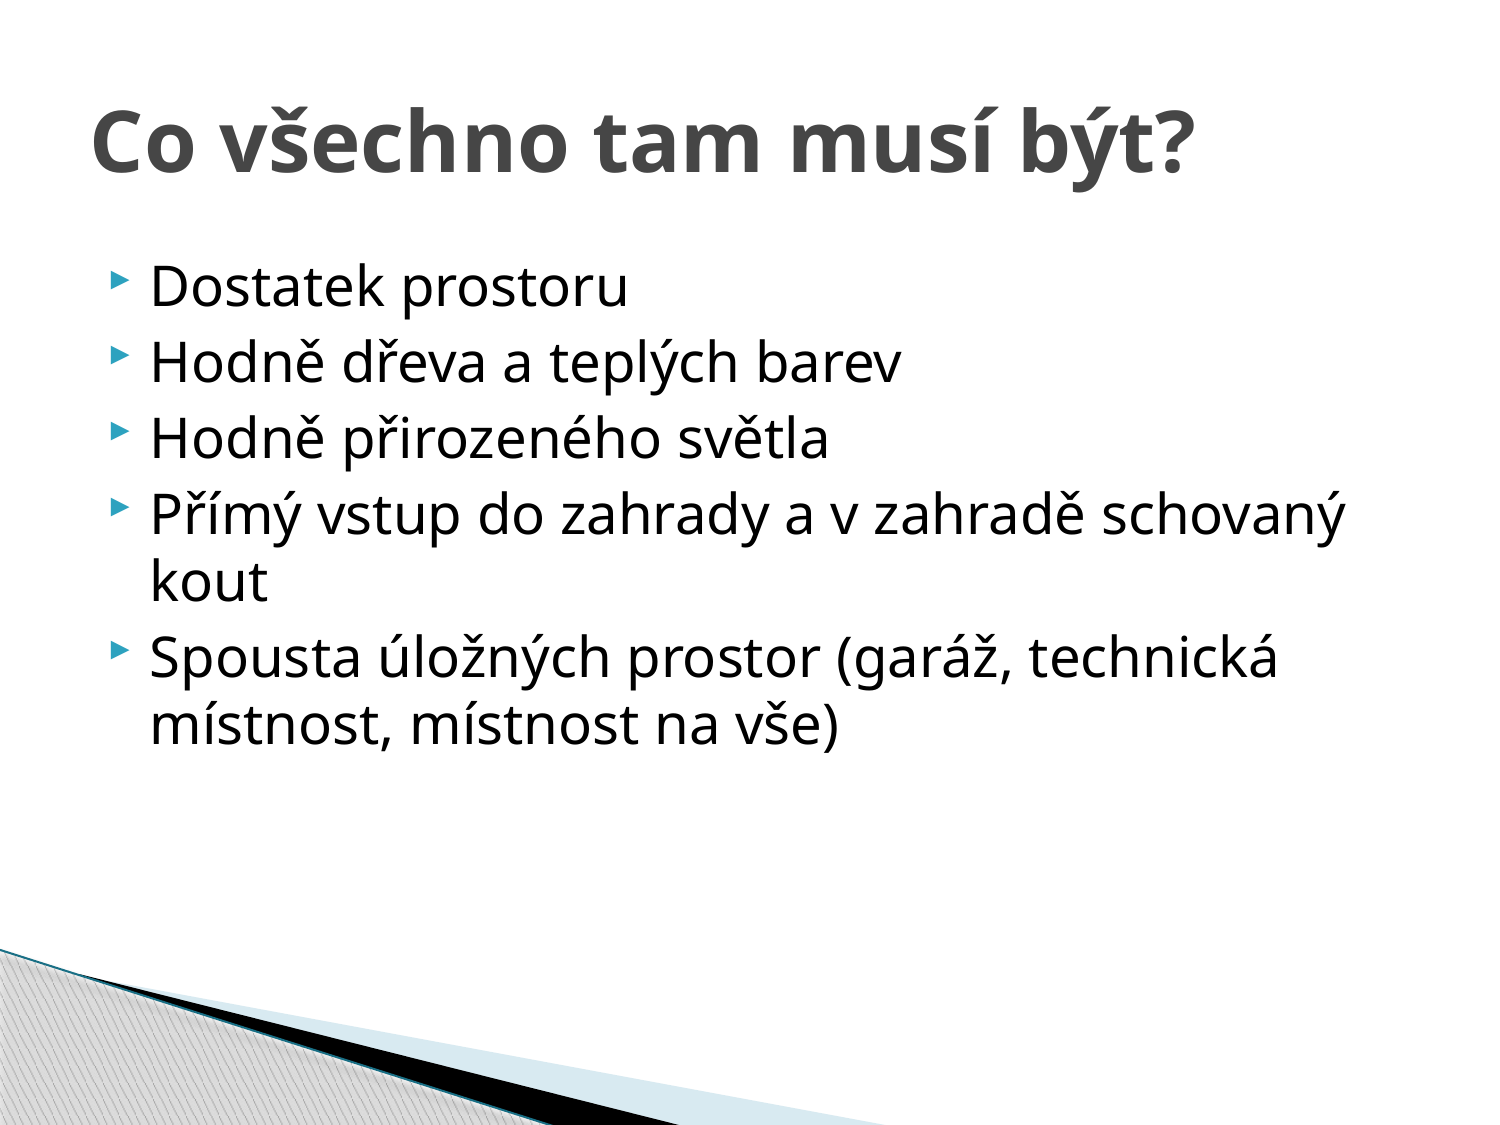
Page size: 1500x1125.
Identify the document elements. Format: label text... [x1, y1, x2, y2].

list Dostatek prostoru Hodně dřeva a teplých barev Hodně přirozeného světla Přímý vstup do zahrady a v zahradě schovaný kout Spousta úložných prostor (garáž, technická místnost, místnost na vše) [75, 243, 1425, 986]
title Co všechno tam musí být? [75, 45, 1425, 233]
